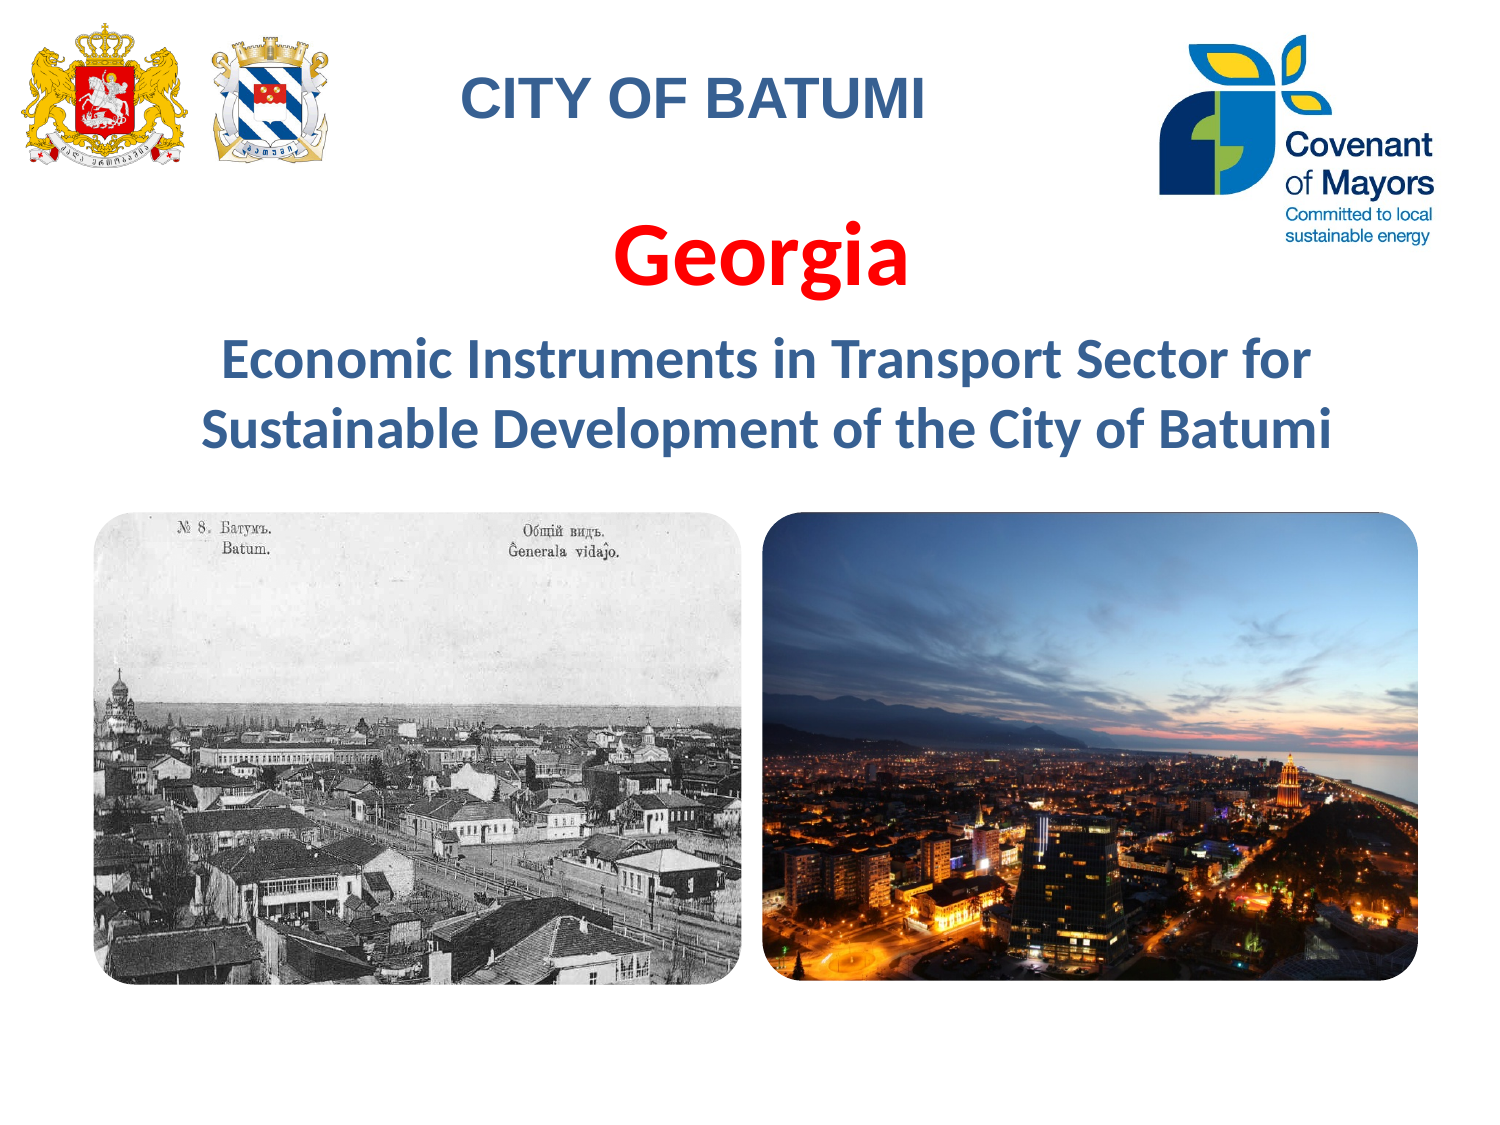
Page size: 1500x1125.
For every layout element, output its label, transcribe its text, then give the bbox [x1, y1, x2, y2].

text_box Economic Instruments in Transport Sector for Sustainable Development of the City of Batumi [75, 312, 1460, 468]
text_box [93, 512, 1419, 985]
picture [21, 23, 188, 169]
text_box CITY OF BATUMI [332, 52, 1131, 138]
picture [1136, 20, 1460, 267]
text_box Georgia [512, 186, 1013, 311]
picture [210, 34, 329, 166]
